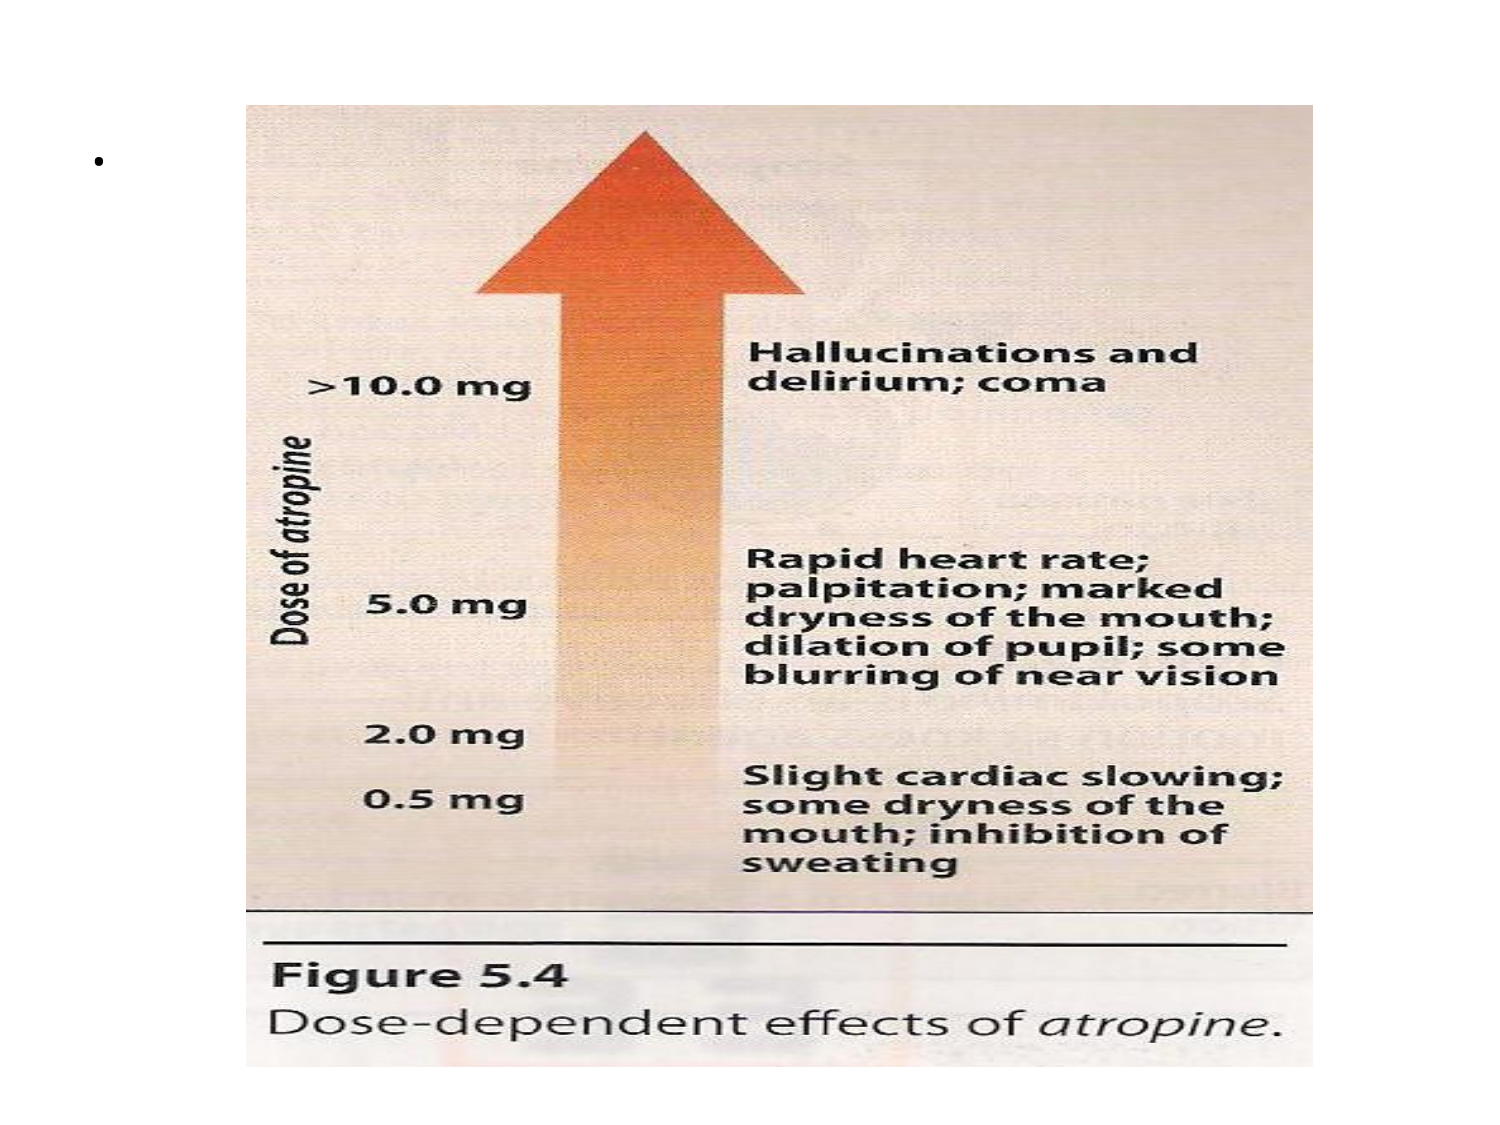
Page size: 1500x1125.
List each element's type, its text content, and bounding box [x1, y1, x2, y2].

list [245, 105, 1313, 1067]
title . [75, 45, 1425, 233]
